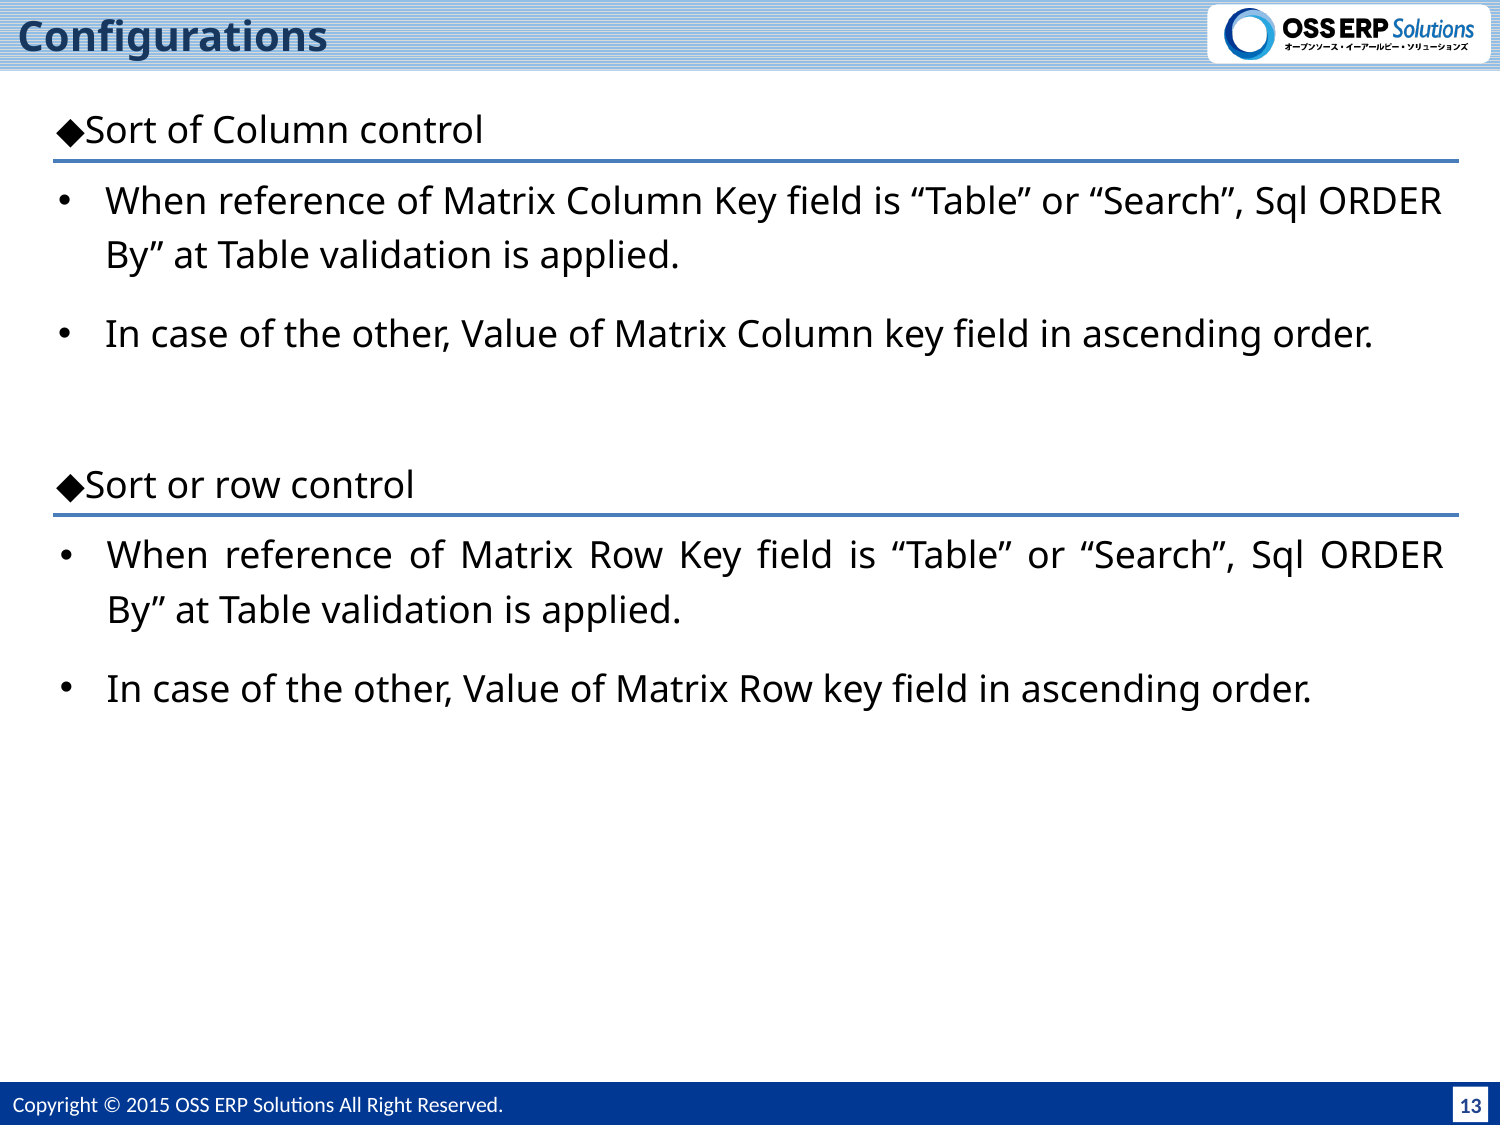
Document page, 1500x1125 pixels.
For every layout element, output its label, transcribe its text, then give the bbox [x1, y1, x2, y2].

picture [1353, 8, 1474, 60]
text_box ◆Sort or row control [39, 442, 1458, 517]
text_box ◆Sort of Column control [39, 88, 1458, 163]
title Configurations [2, 0, 1353, 70]
text_box When reference of Matrix Column Key field is “Table” or “Search”, Sql ORDER By” at Table validation is applied. In case of the other, Value of Matrix Column key field in ascending order. [41, 159, 1461, 387]
text_box When reference of Matrix Row Key field is “Table” or “Search”, Sql ORDER By” at Table validation is applied. In case of the other, Value of Matrix Row key field in ascending order. [43, 513, 1462, 742]
